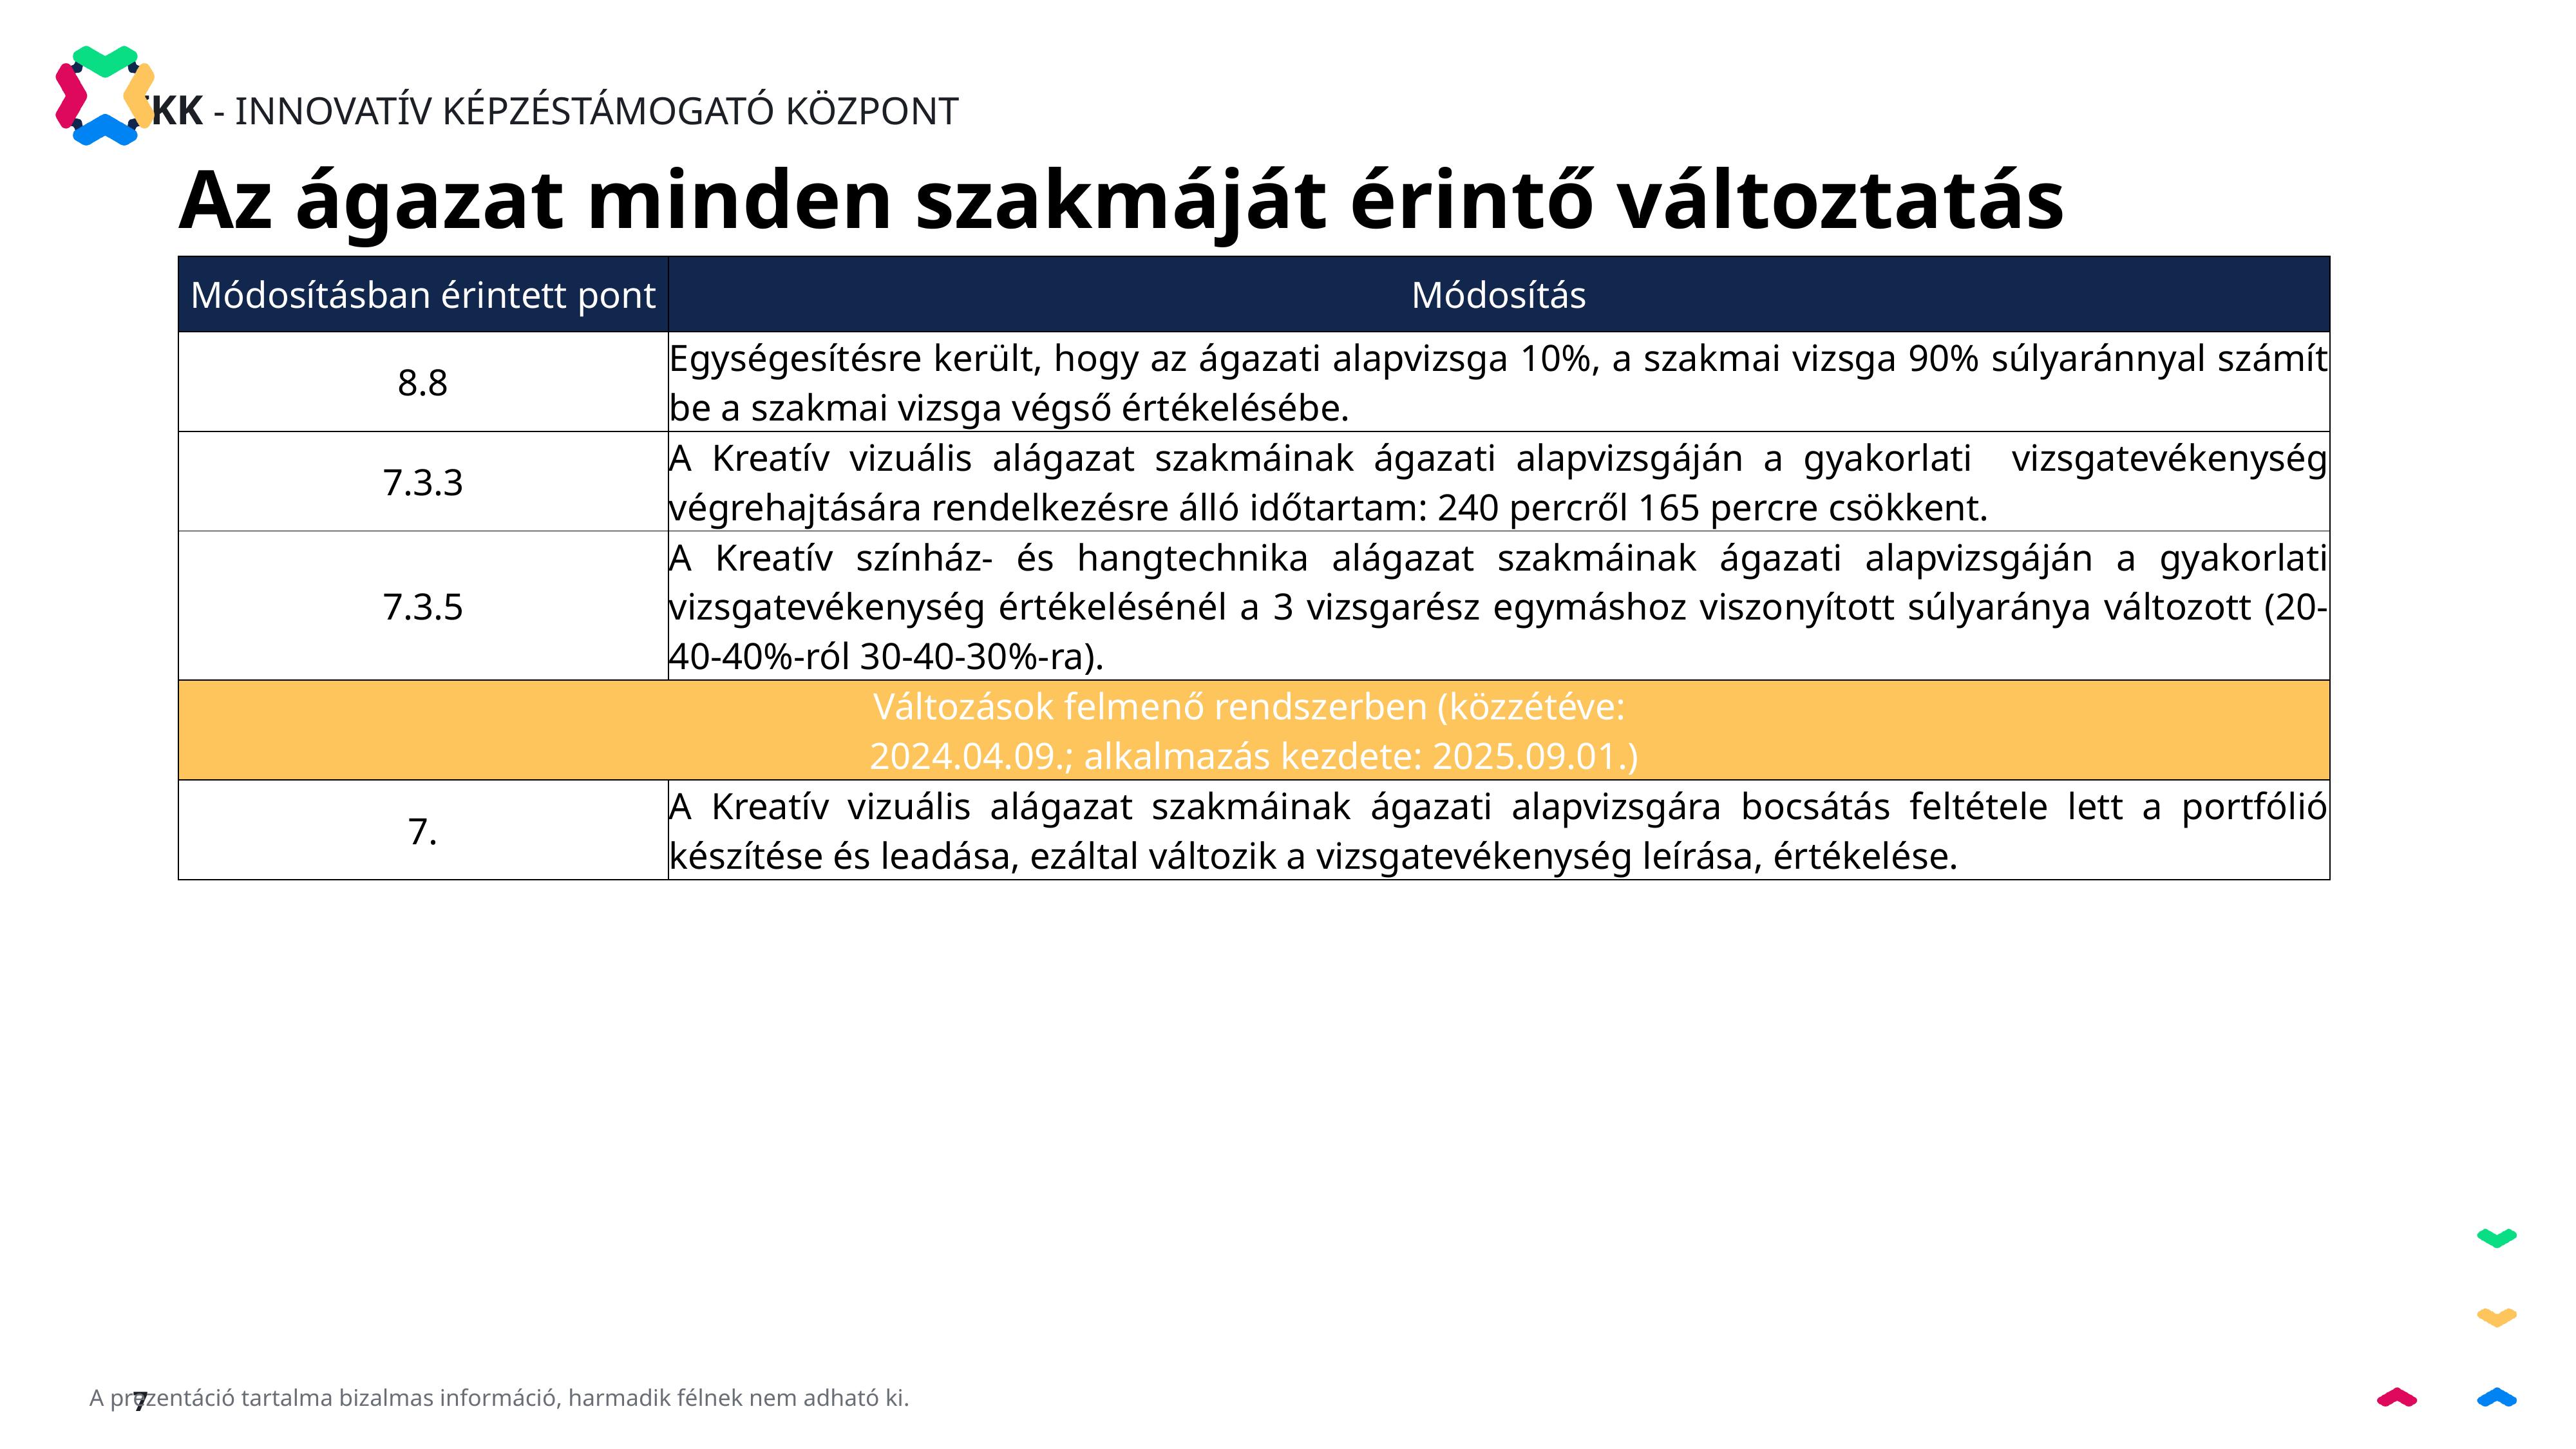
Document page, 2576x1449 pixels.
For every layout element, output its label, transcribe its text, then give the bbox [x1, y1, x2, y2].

table_cell 7.3.3 [179, 432, 668, 531]
table_header Módosítás [669, 257, 2329, 331]
table_cell A Kreatív színház- és hangtechnika alágazat szakmáinak ágazati alapvizsgáján a gyakorlati vizsgatevékenység értékelésénél a 3 vizsgarész egymáshoz viszonyított súlyaránya változott (20-40-40%-ról 30-40-30%-ra). [669, 531, 2329, 679]
picture [55, 46, 155, 146]
table_cell 7. [179, 781, 668, 879]
table_header Módosításban érintett pont [179, 257, 668, 331]
table_cell Egységesítésre került, hogy az ágazati alapvizsga 10%, a szakmai vizsga 90% súlyaránnyal számít be a szakmai vizsga végső értékelésébe. [669, 332, 2329, 431]
table_cell A Kreatív vizuális alágazat szakmáinak ágazati alapvizsgáján a gyakorlati vizsgatevékenység végrehajtására rendelkezésre álló időtartam: 240 percről 165 percre csökkent. [669, 432, 2329, 531]
table_cell A Kreatív vizuális alágazat szakmáinak ágazati alapvizsgára bocsátás feltétele lett a portfólió készítése és leadása, ezáltal változik a vizsgatevékenység leírása, értékelése. [669, 781, 2329, 879]
table_cell 7.3.5 [179, 531, 668, 679]
table_cell Változások felmenő rendszerben (közzétéve: 2024.04.09.; alkalmazás kezdete: 2025.09.01.) [179, 681, 2329, 779]
picture [2377, 1229, 2517, 1406]
table_cell 8.8 [179, 332, 668, 431]
list Az ágazat minden szakmáját érintő változtatás [178, 147, 2338, 244]
